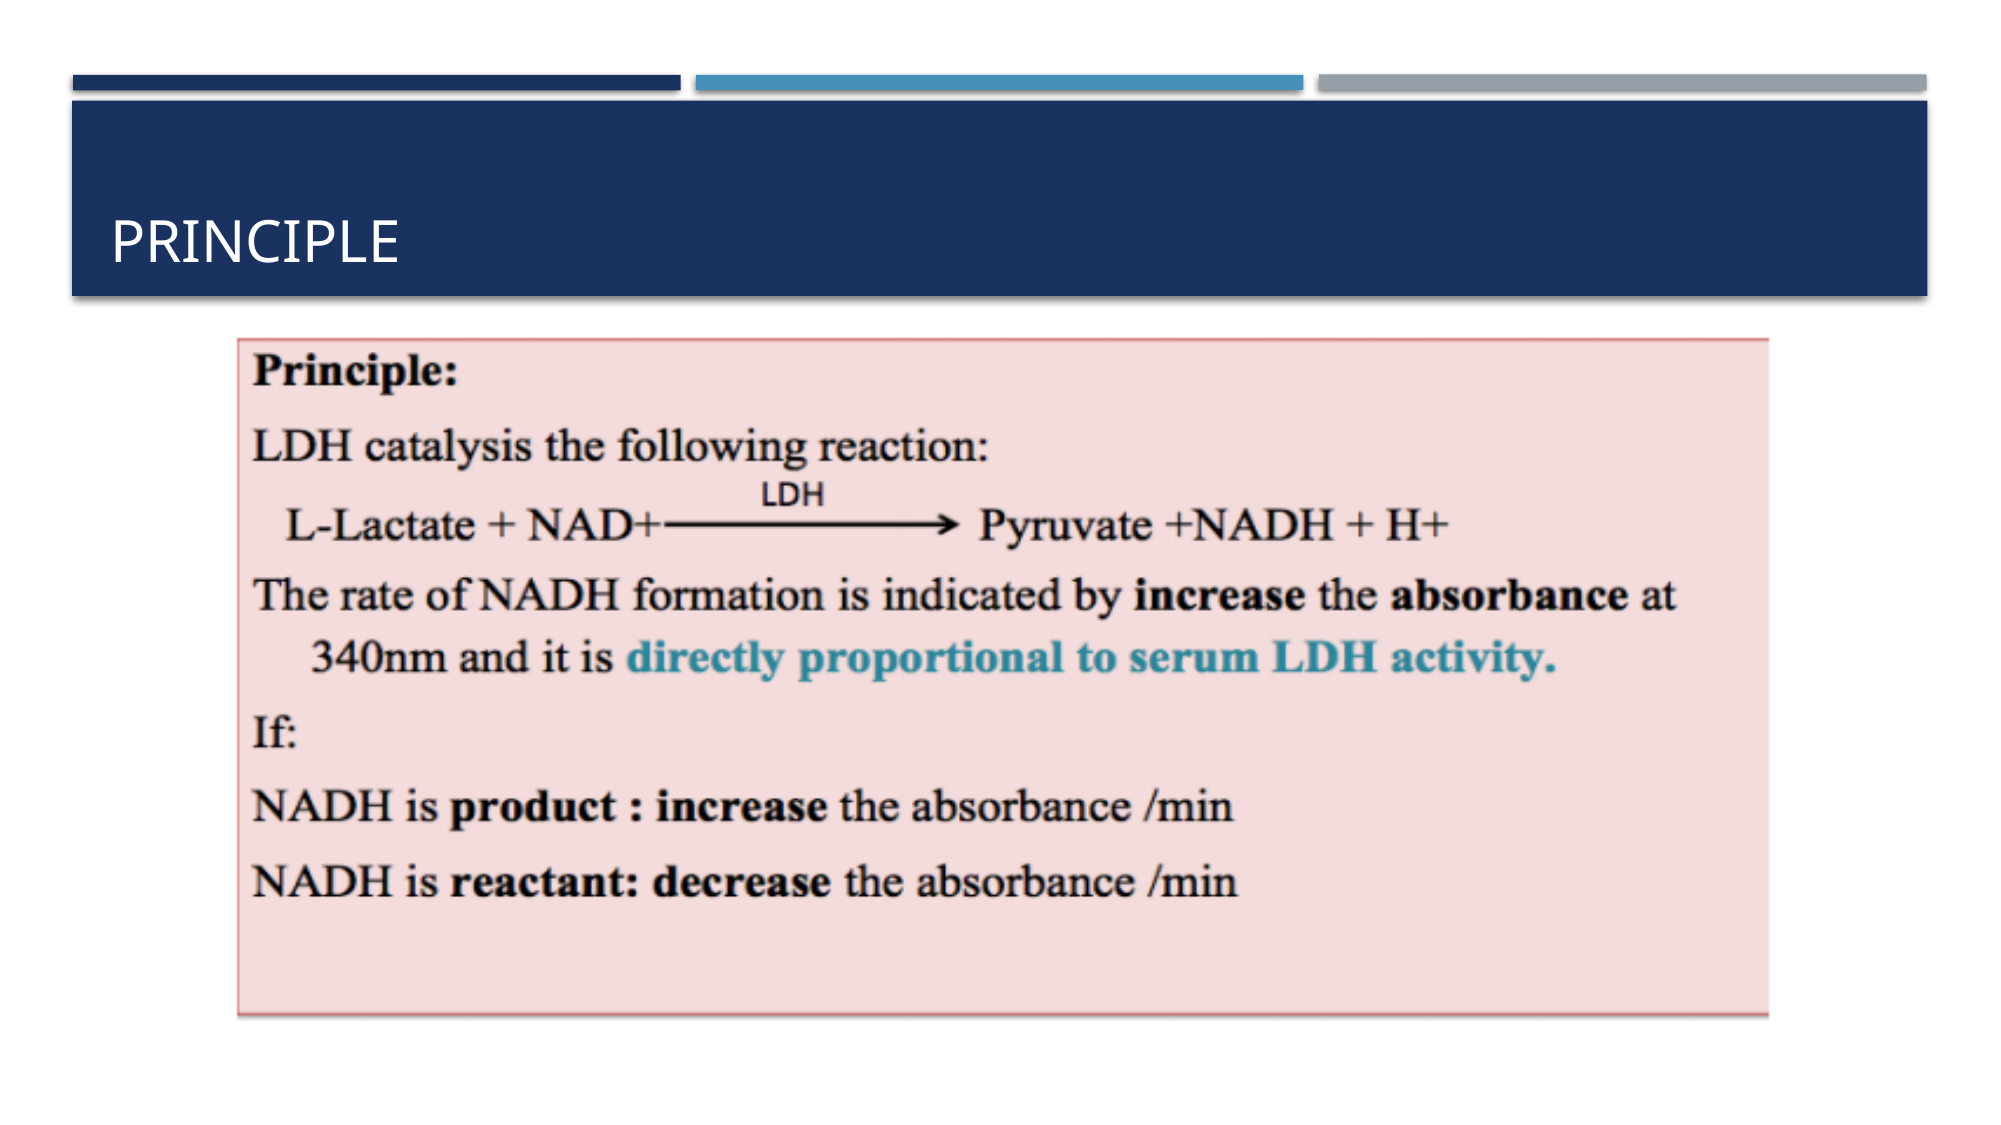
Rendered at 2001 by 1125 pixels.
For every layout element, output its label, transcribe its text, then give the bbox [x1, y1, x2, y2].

picture [226, 336, 1774, 1022]
title Principle [95, 115, 1905, 282]
